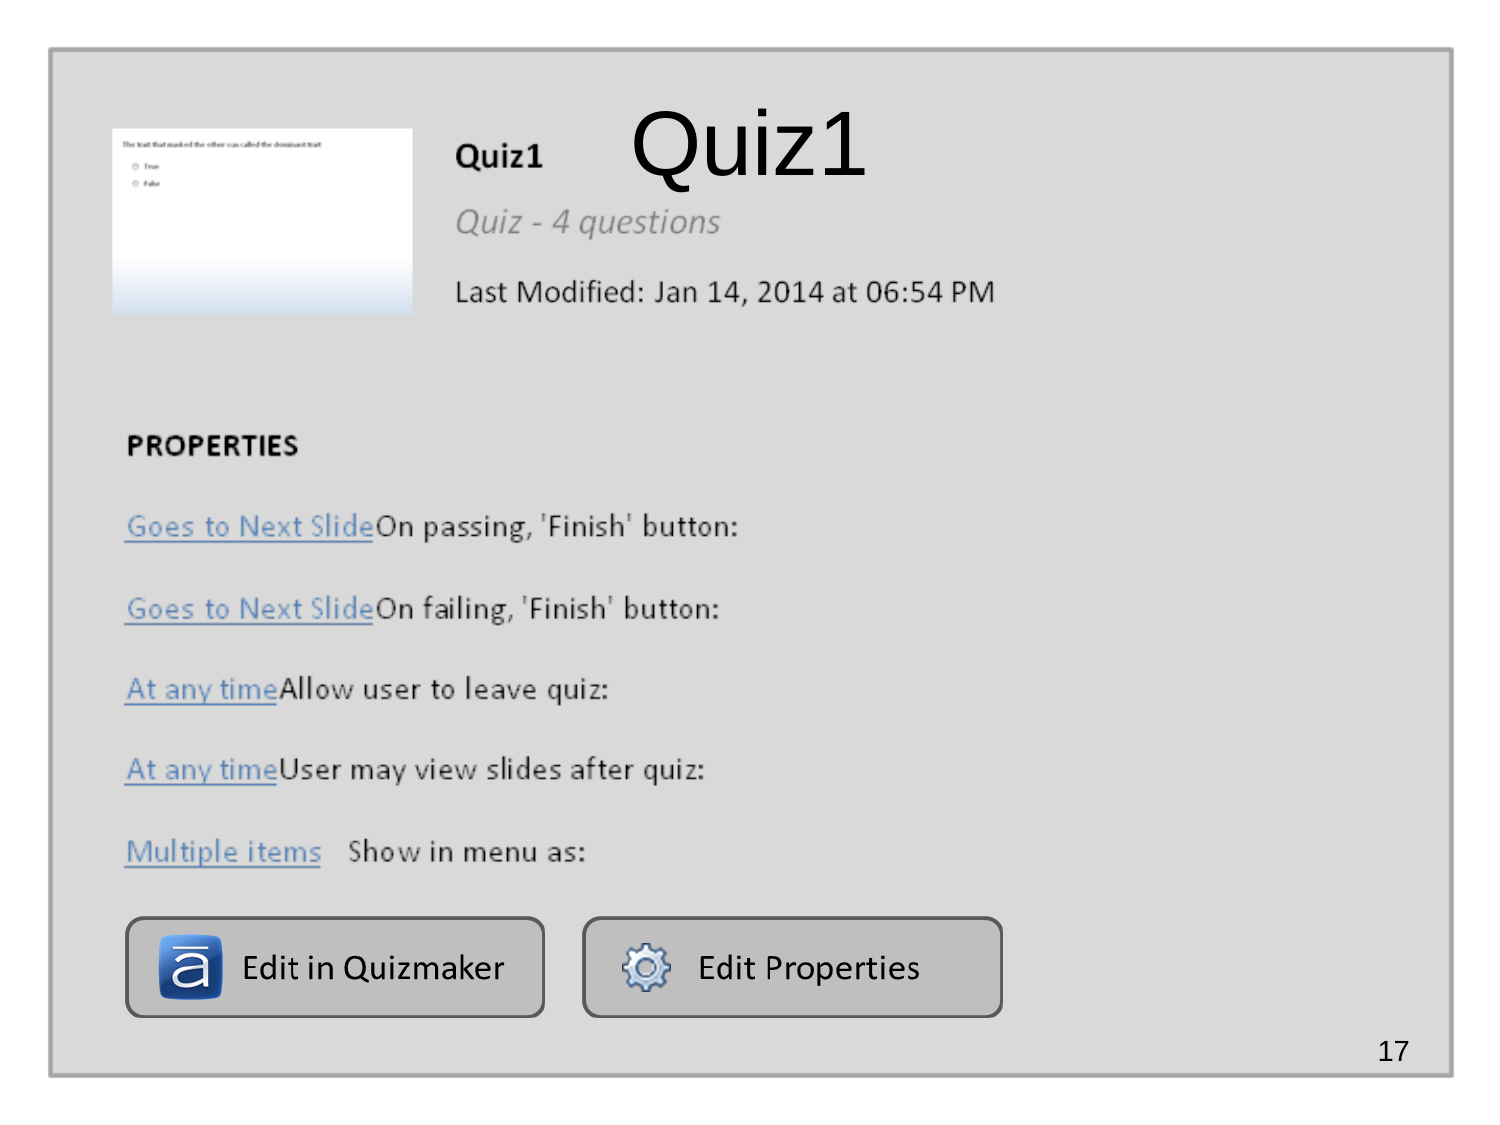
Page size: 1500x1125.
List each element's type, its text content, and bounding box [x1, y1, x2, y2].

slide_number 17 [1074, 1024, 1426, 1103]
title Quiz1 [75, 45, 1425, 233]
picture [0, 0, 1500, 1125]
